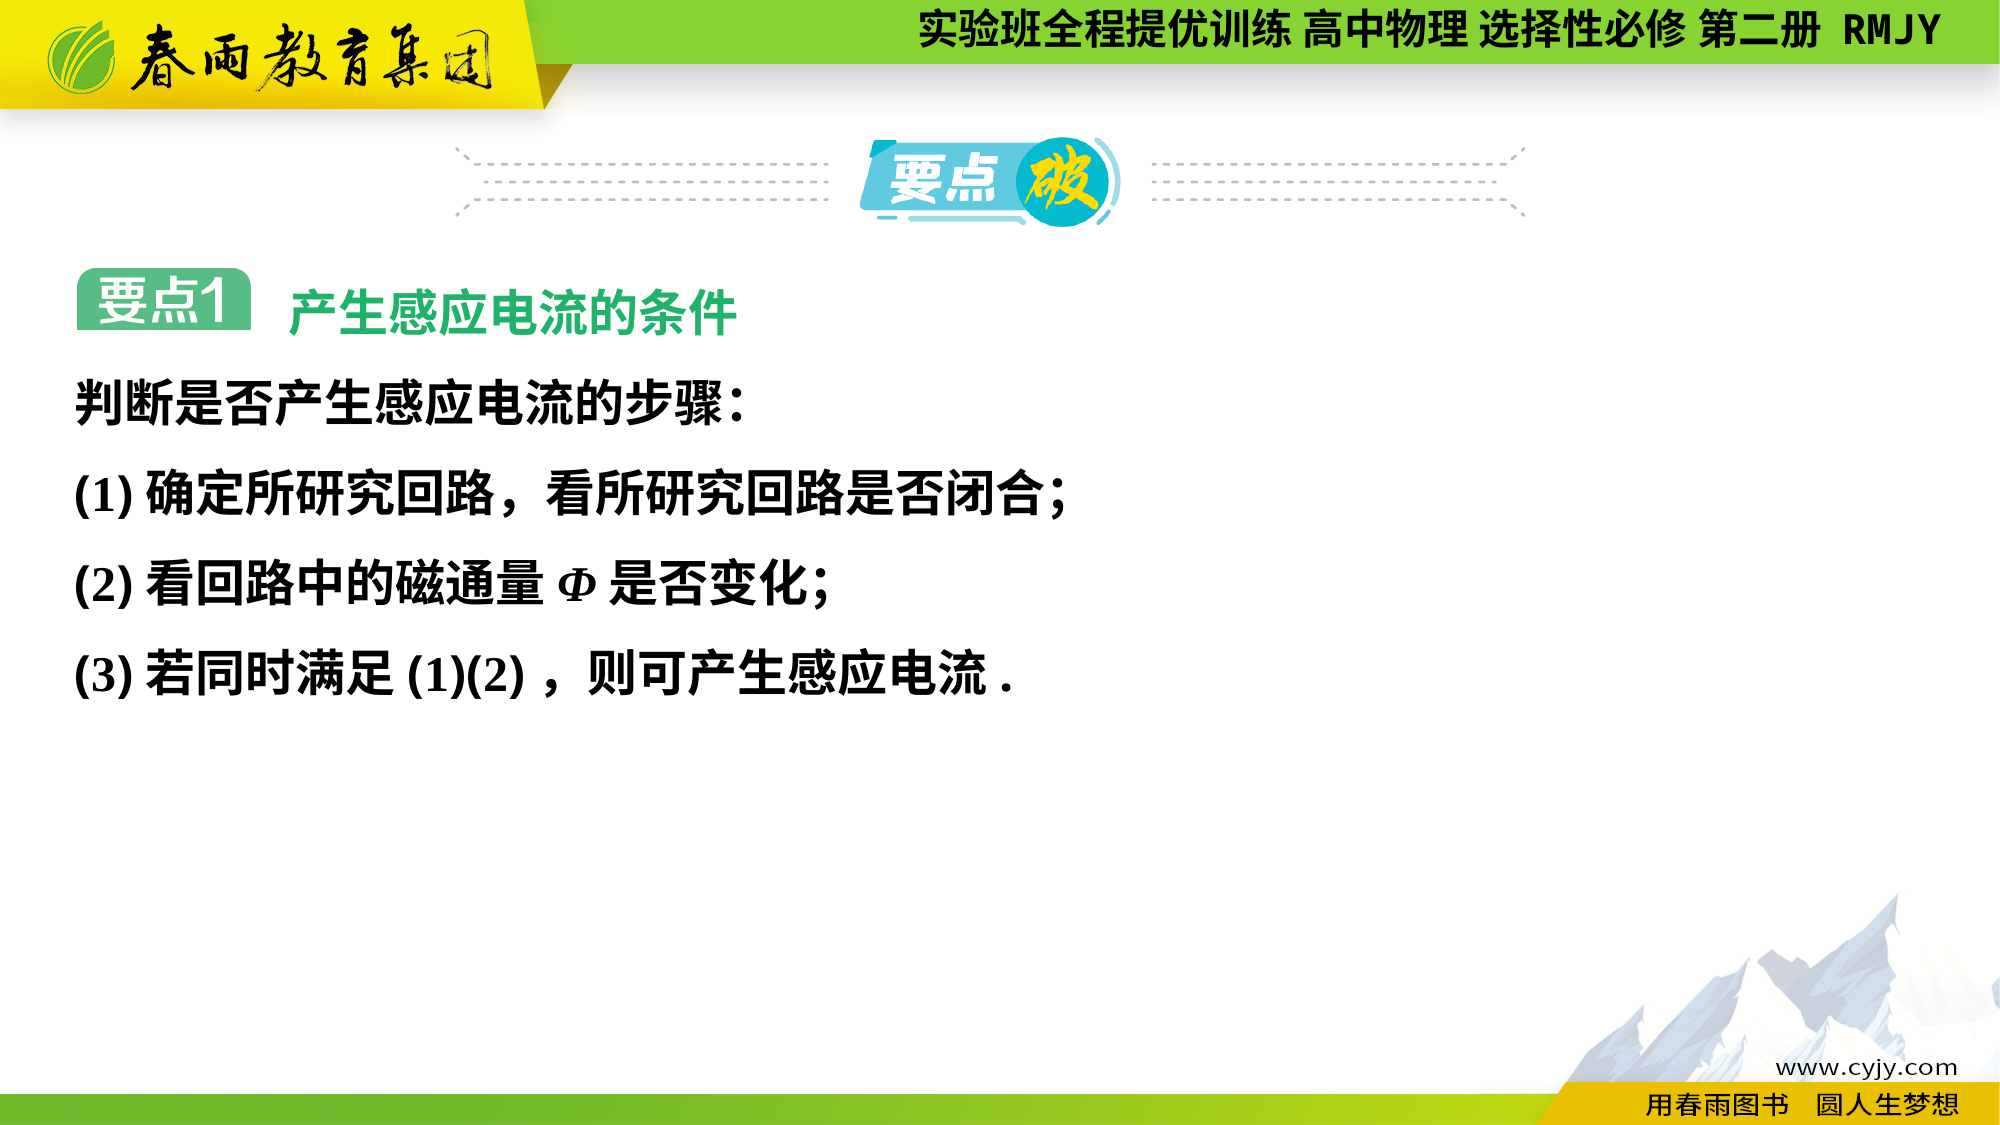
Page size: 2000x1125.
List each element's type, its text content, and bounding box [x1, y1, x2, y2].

picture [0, 0, 2000, 1125]
list 产生感应电流的条件 判断是否产生感应电流的步骤： (1)确定所研究回路，看所研究回路是否闭合； (2)看回路中的磁通量Φ是否变化； (3)若同时满足(1)(2)，则可产生感应电流. [59, 243, 1944, 714]
